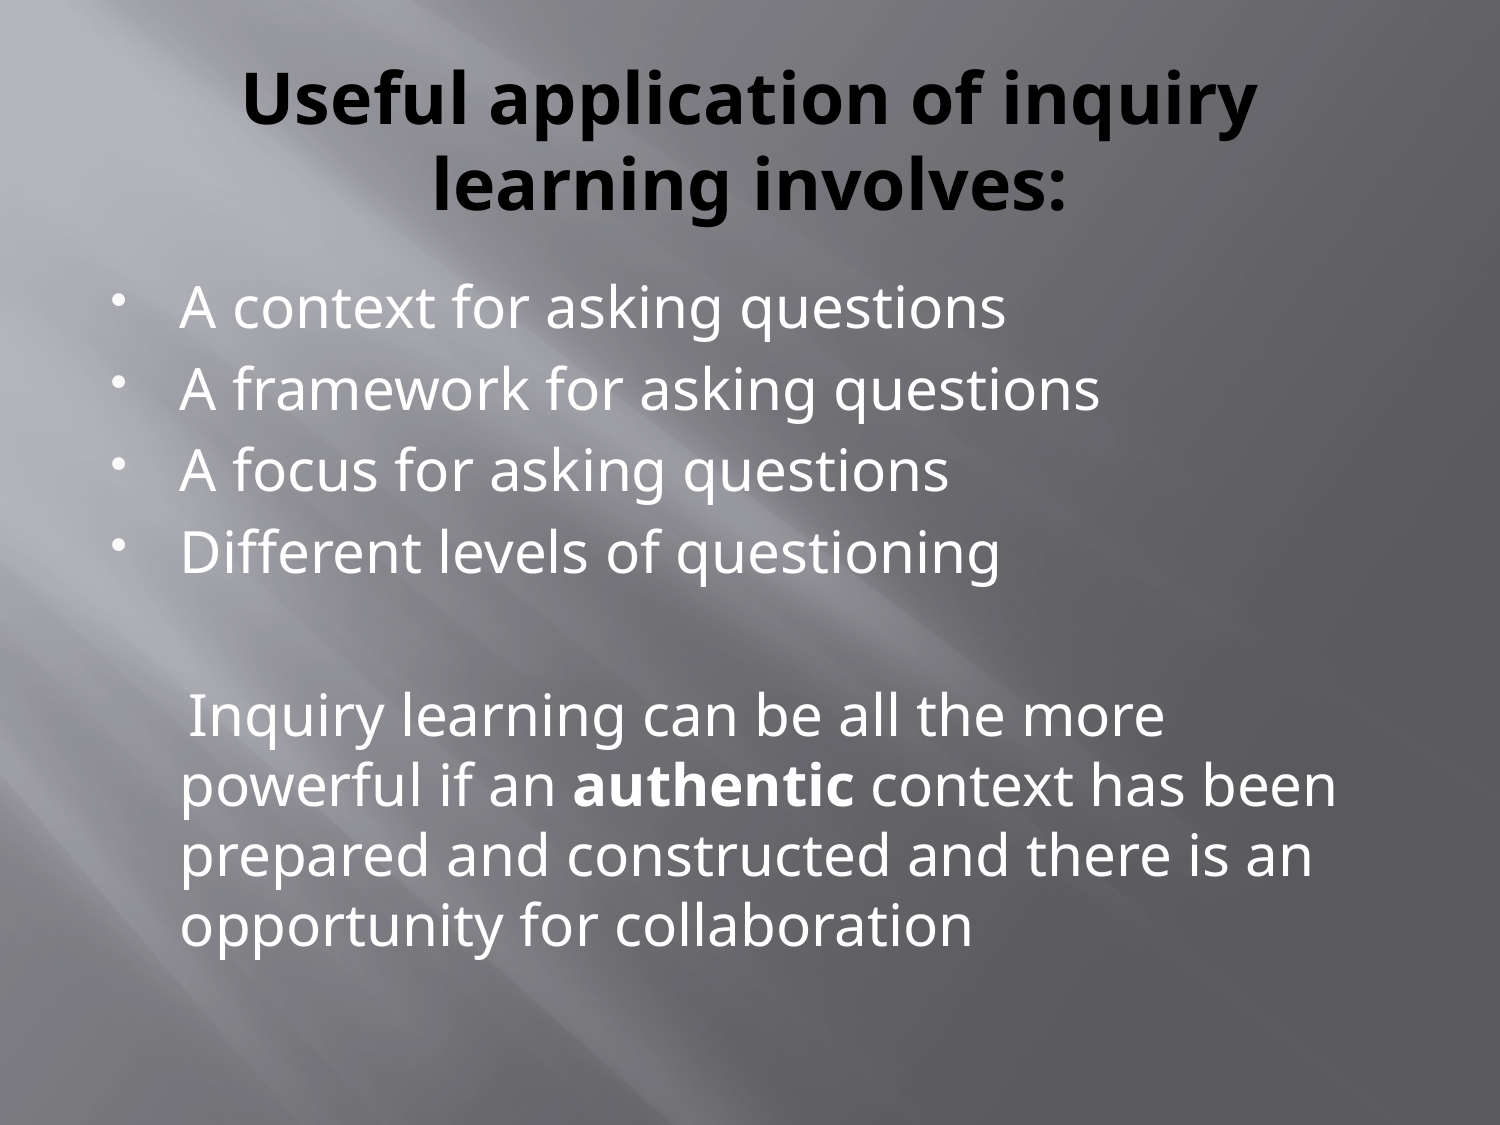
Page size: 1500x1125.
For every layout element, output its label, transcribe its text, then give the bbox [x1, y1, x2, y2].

title Useful application of inquiry learning involves: [75, 45, 1425, 233]
list A context for asking questions A framework for asking questions A focus for asking questions Different levels of questioning Inquiry learning can be all the more powerful if an authentic context has been prepared and constructed and there is an opportunity for collaboration [75, 262, 1425, 1035]
